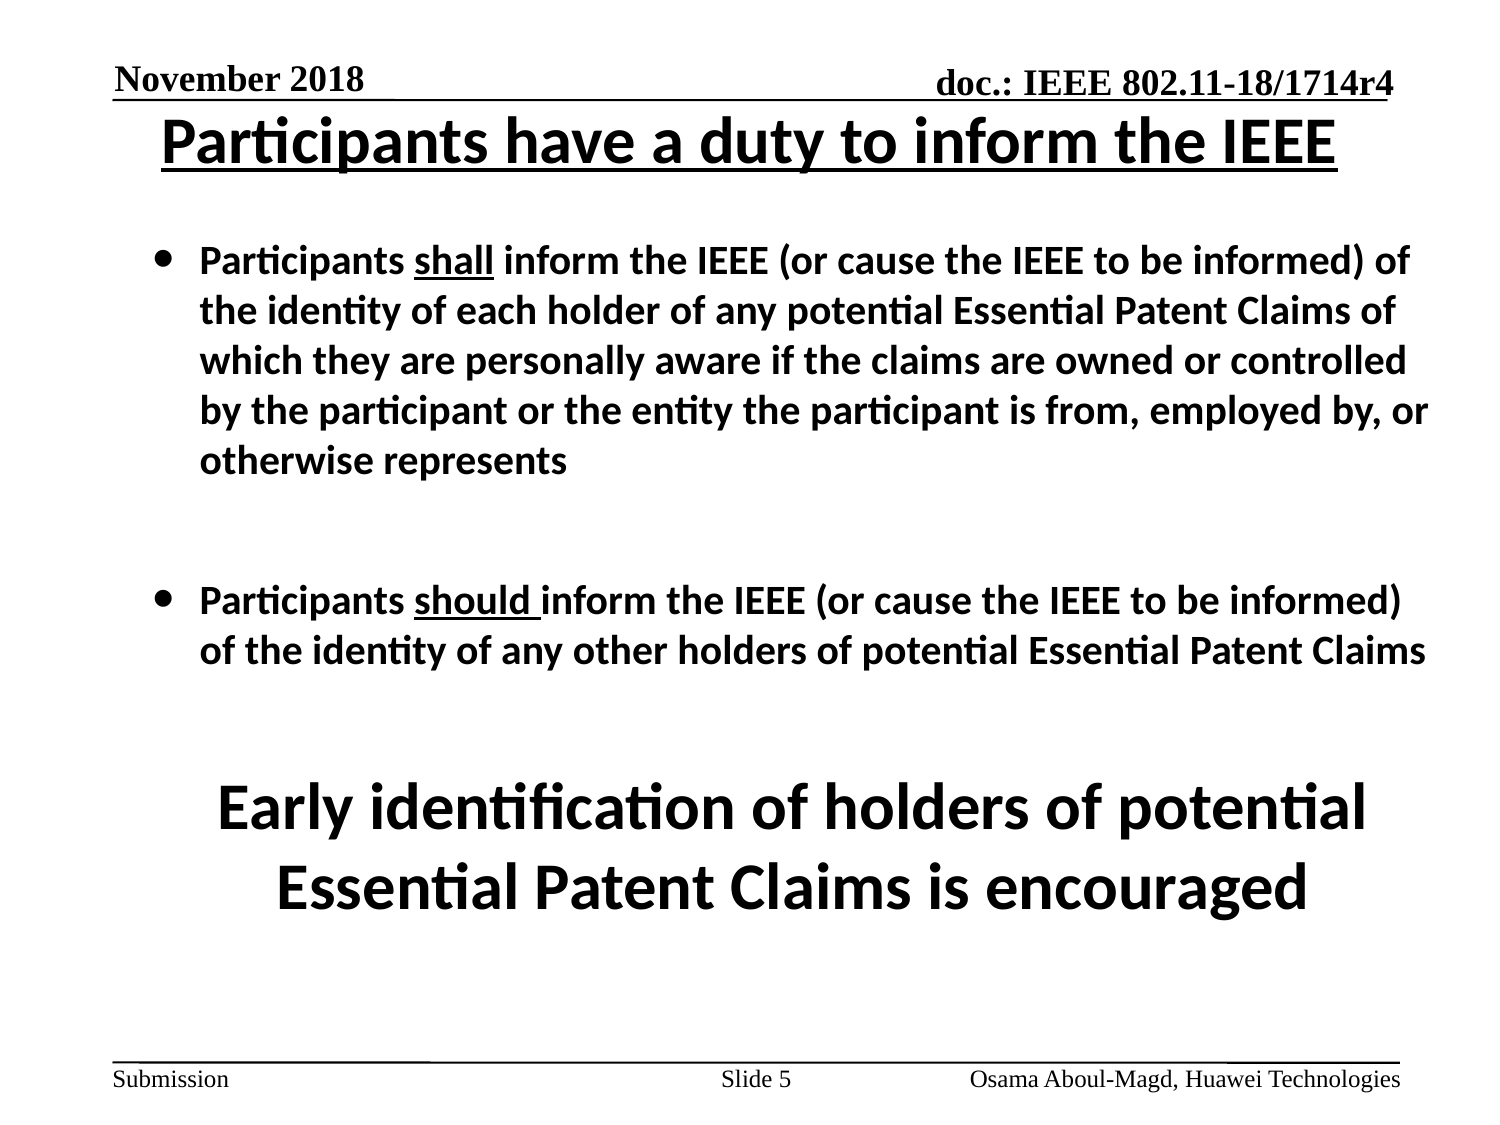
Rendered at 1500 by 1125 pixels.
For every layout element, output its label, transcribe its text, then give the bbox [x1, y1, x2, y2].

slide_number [114, 54, 423, 100]
footer Osama Aboul-Magd, Huawei Technologies [878, 1061, 1402, 1093]
list Participants shall inform the IEEE (or cause the IEEE to be informed) of the identity of each holder of any potential Essential Patent Claims of which they are personally aware if the claims are owned or controlled by the participant or the entity the participant is from, employed by, or otherwise represents Participants should inform the IEEE (or cause the IEEE to be informed) of the identity of any other holders of potential Essential Patent Claims Early identification of holders of potential Essential Patent Claims is encouraged [62, 224, 1451, 901]
slide_number Slide 5 [712, 1061, 800, 1123]
title Participants have a duty to inform the IEEE [112, 112, 1388, 163]
